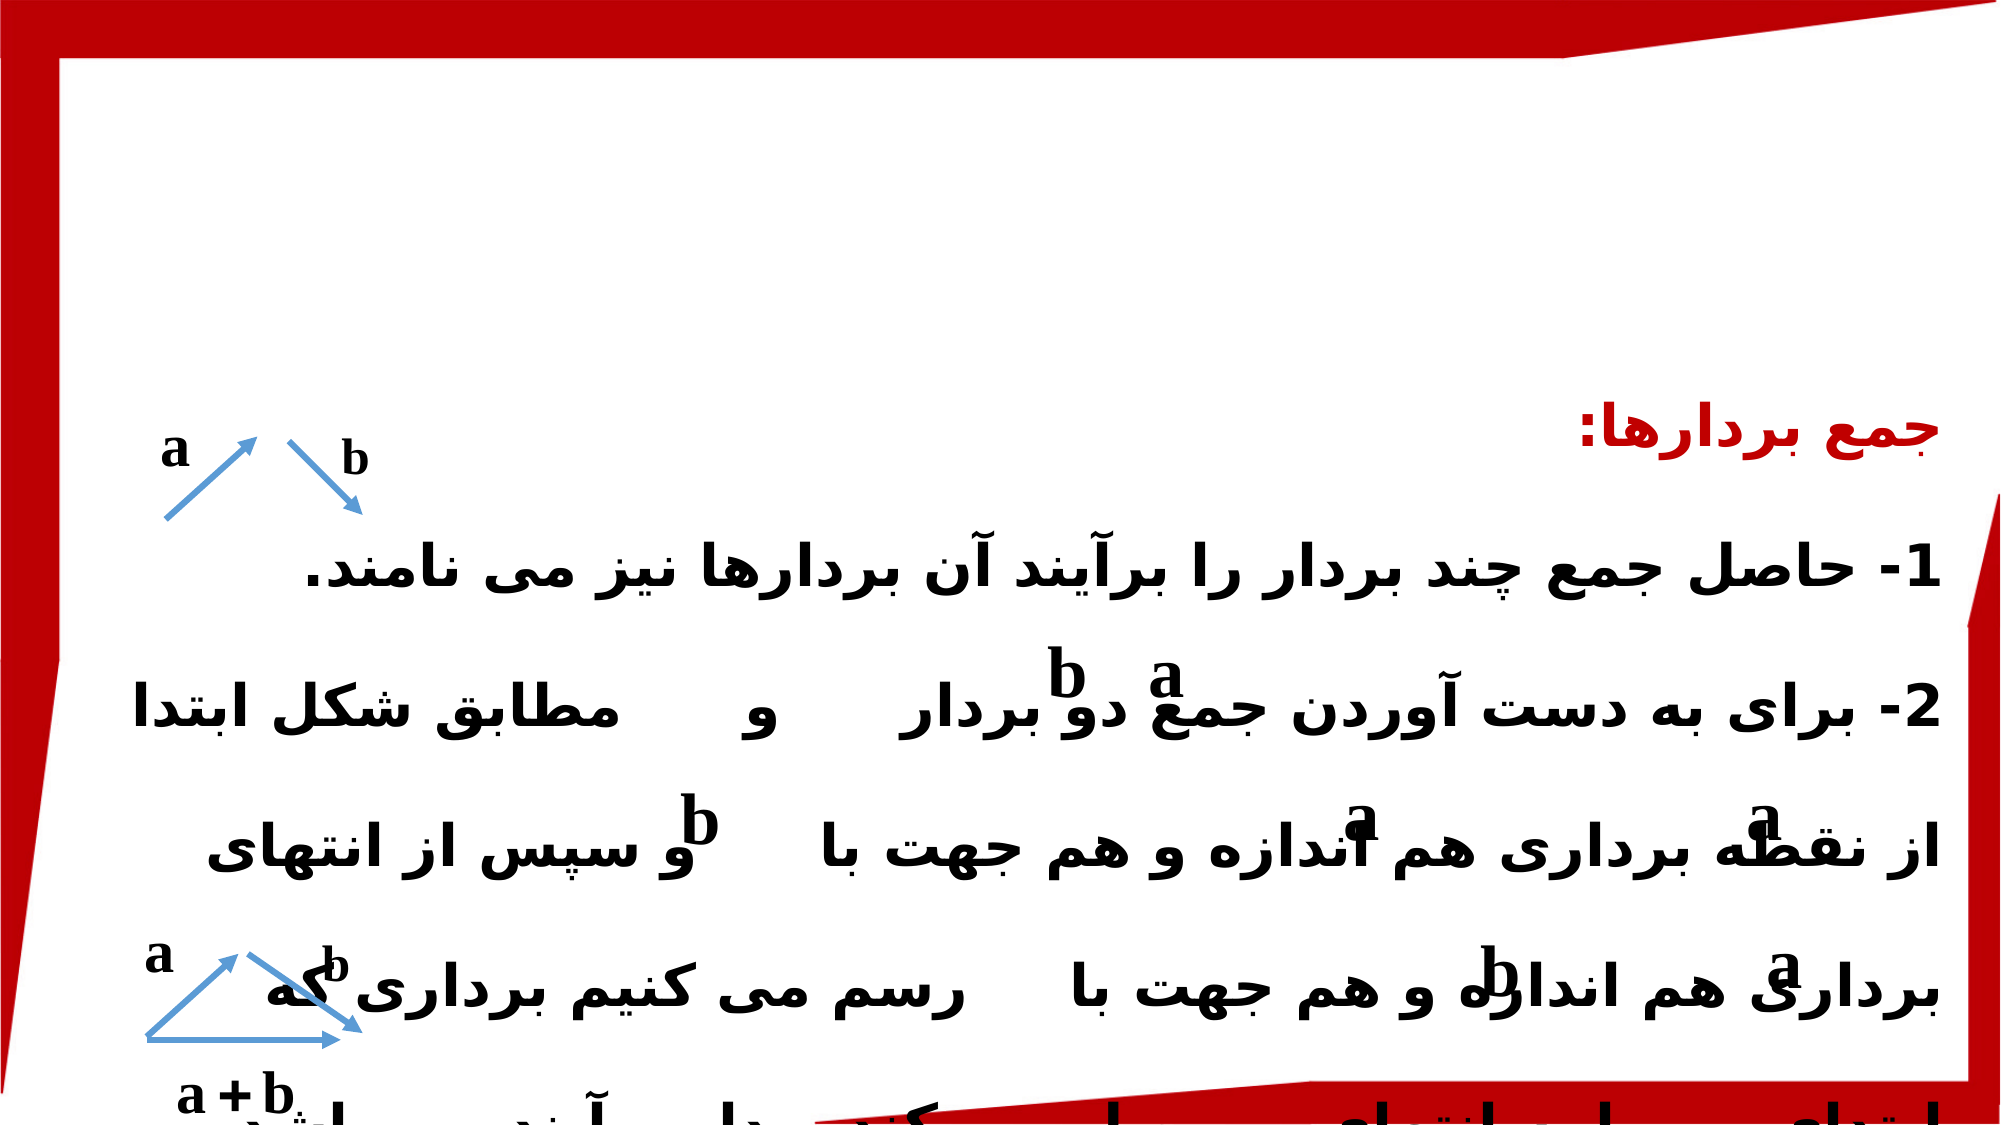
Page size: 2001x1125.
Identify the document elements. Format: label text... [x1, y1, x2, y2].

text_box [1745, 801, 1786, 848]
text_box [1479, 942, 1524, 1003]
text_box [165, 436, 258, 520]
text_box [340, 436, 372, 480]
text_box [1765, 949, 1806, 996]
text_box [146, 953, 239, 1037]
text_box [247, 953, 363, 1034]
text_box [176, 1049, 299, 1119]
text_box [288, 440, 363, 515]
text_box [679, 790, 724, 852]
picture [0, 0, 2001, 1125]
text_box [1047, 643, 1091, 704]
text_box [159, 433, 193, 472]
text_box جمع بردارها: 1- حاصل جمع چند بردار را برآیند آن بردارها نیز می نامند. 2- برای به دست آوردن جمع دو بردار و مطابق شکل ابتدا از نقطه برداری هم اندازه و هم جهت با و سپس از انتهای برداری هم اندازه و هم جهت با رسم می کنیم برداری که ابتدای را به انتهای وصل می کند بردار برآیند می باشد. [60, 311, 1959, 1125]
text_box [143, 939, 177, 978]
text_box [321, 943, 353, 987]
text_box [1147, 657, 1188, 704]
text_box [1343, 801, 1383, 848]
